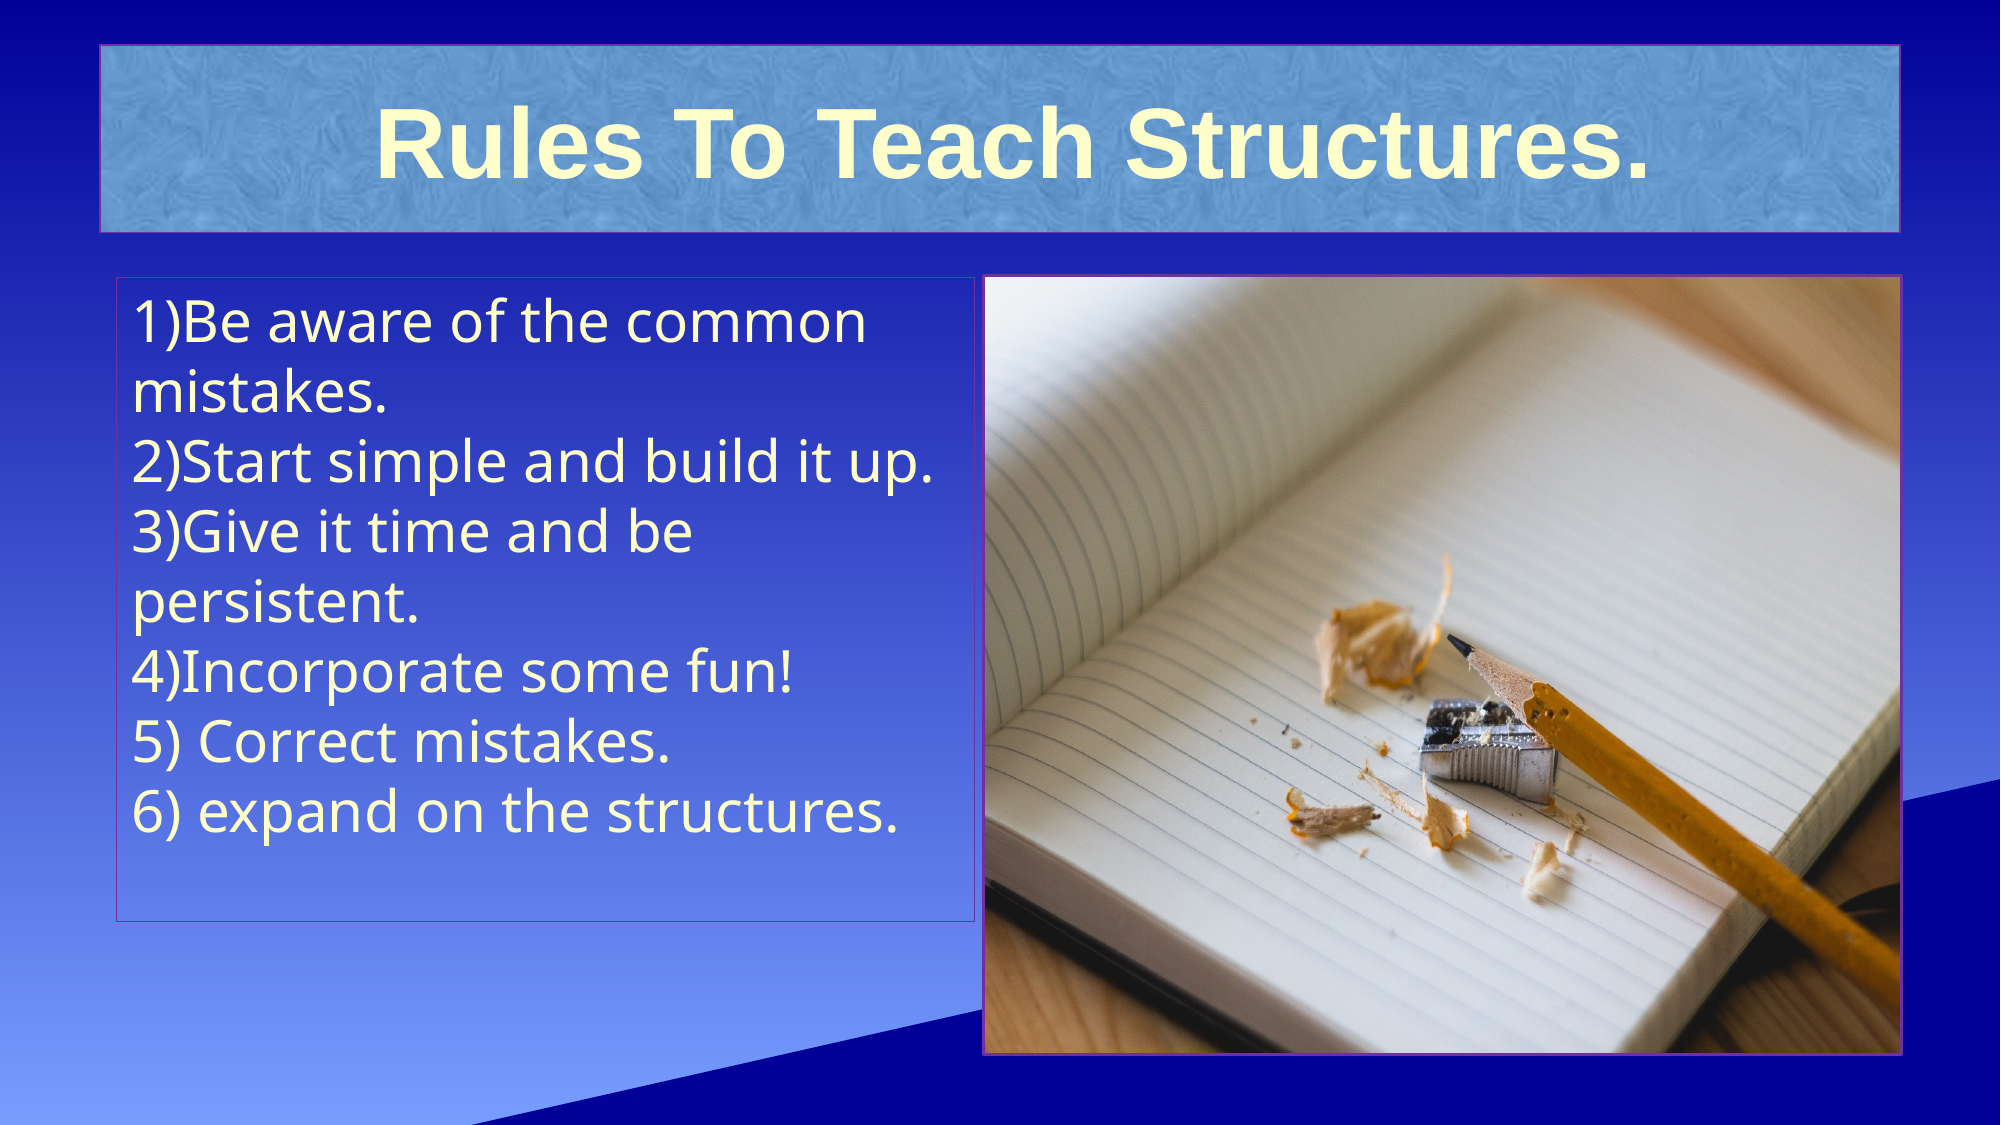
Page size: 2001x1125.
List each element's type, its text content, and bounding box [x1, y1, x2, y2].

title Rules To Teach Structures. [99, 44, 1901, 233]
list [985, 277, 1900, 1054]
text_box 1)Be aware of the common mistakes. 2)Start simple and build it up. 3)Give it time and be persistent. 4)Incorporate some fun! 5) Correct mistakes. 6) expand on the structures. [116, 277, 975, 922]
